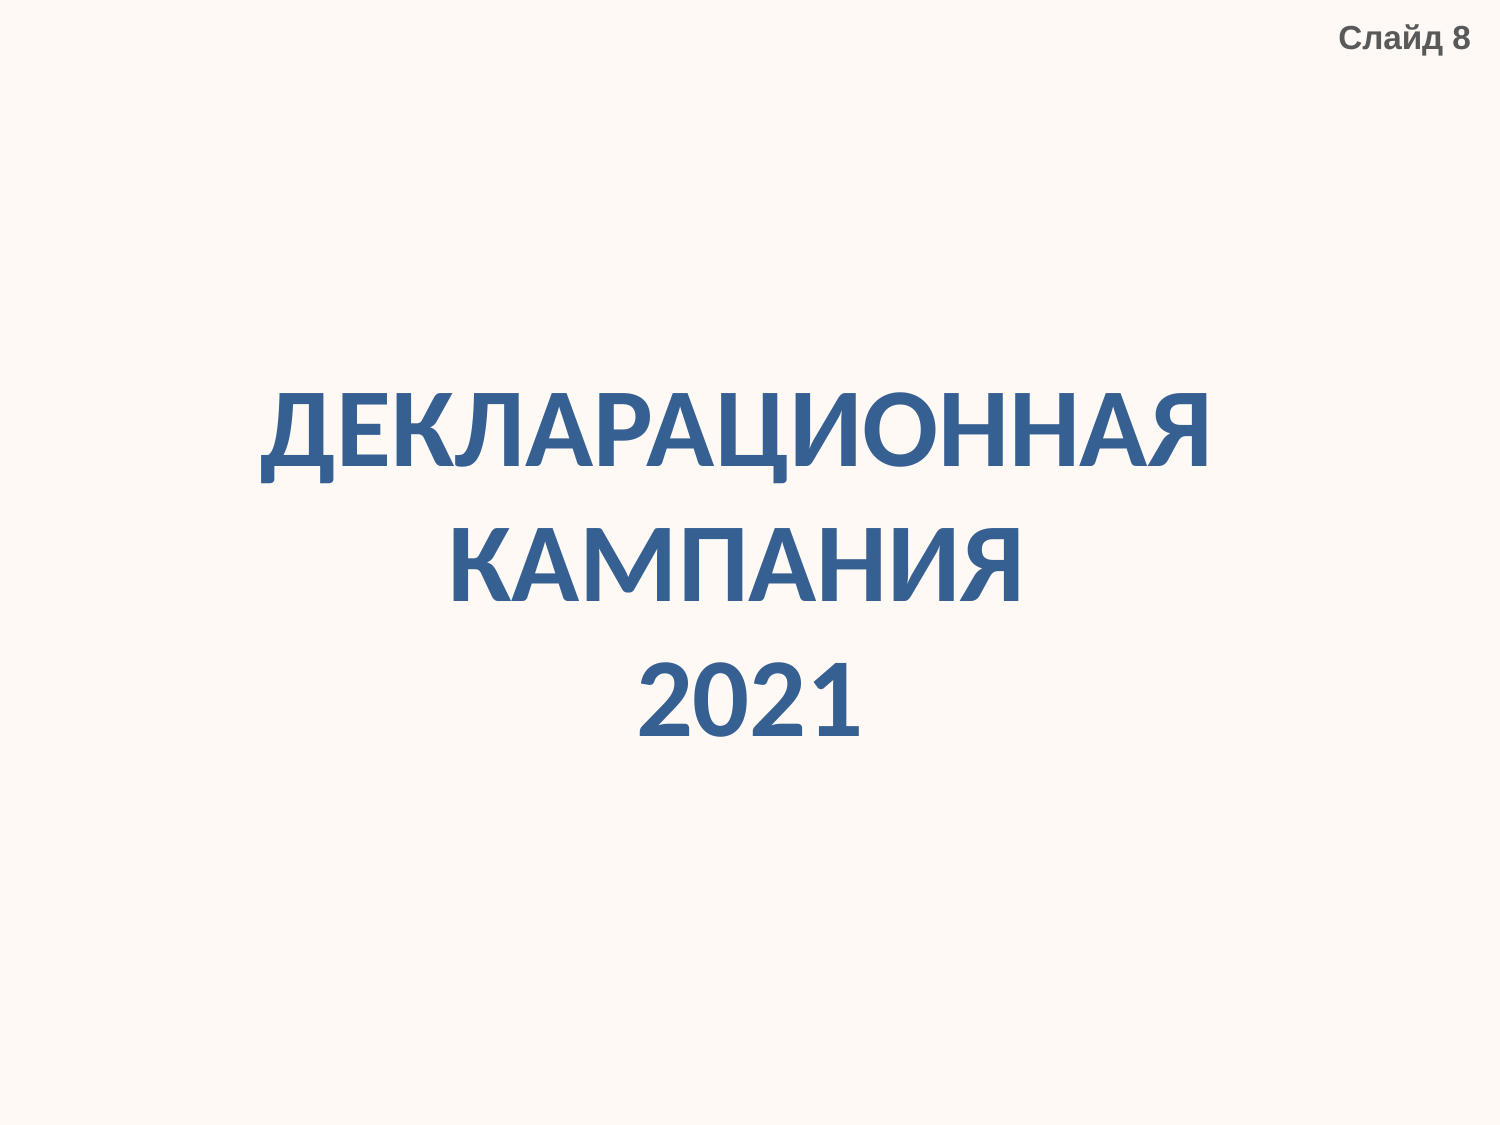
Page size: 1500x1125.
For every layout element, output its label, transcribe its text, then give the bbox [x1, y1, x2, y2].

title ДЕКЛАРАЦИОННАЯ КАМПАНИЯ 2021 [46, 186, 1454, 926]
text_box Слайд 8 [1288, 9, 1486, 64]
